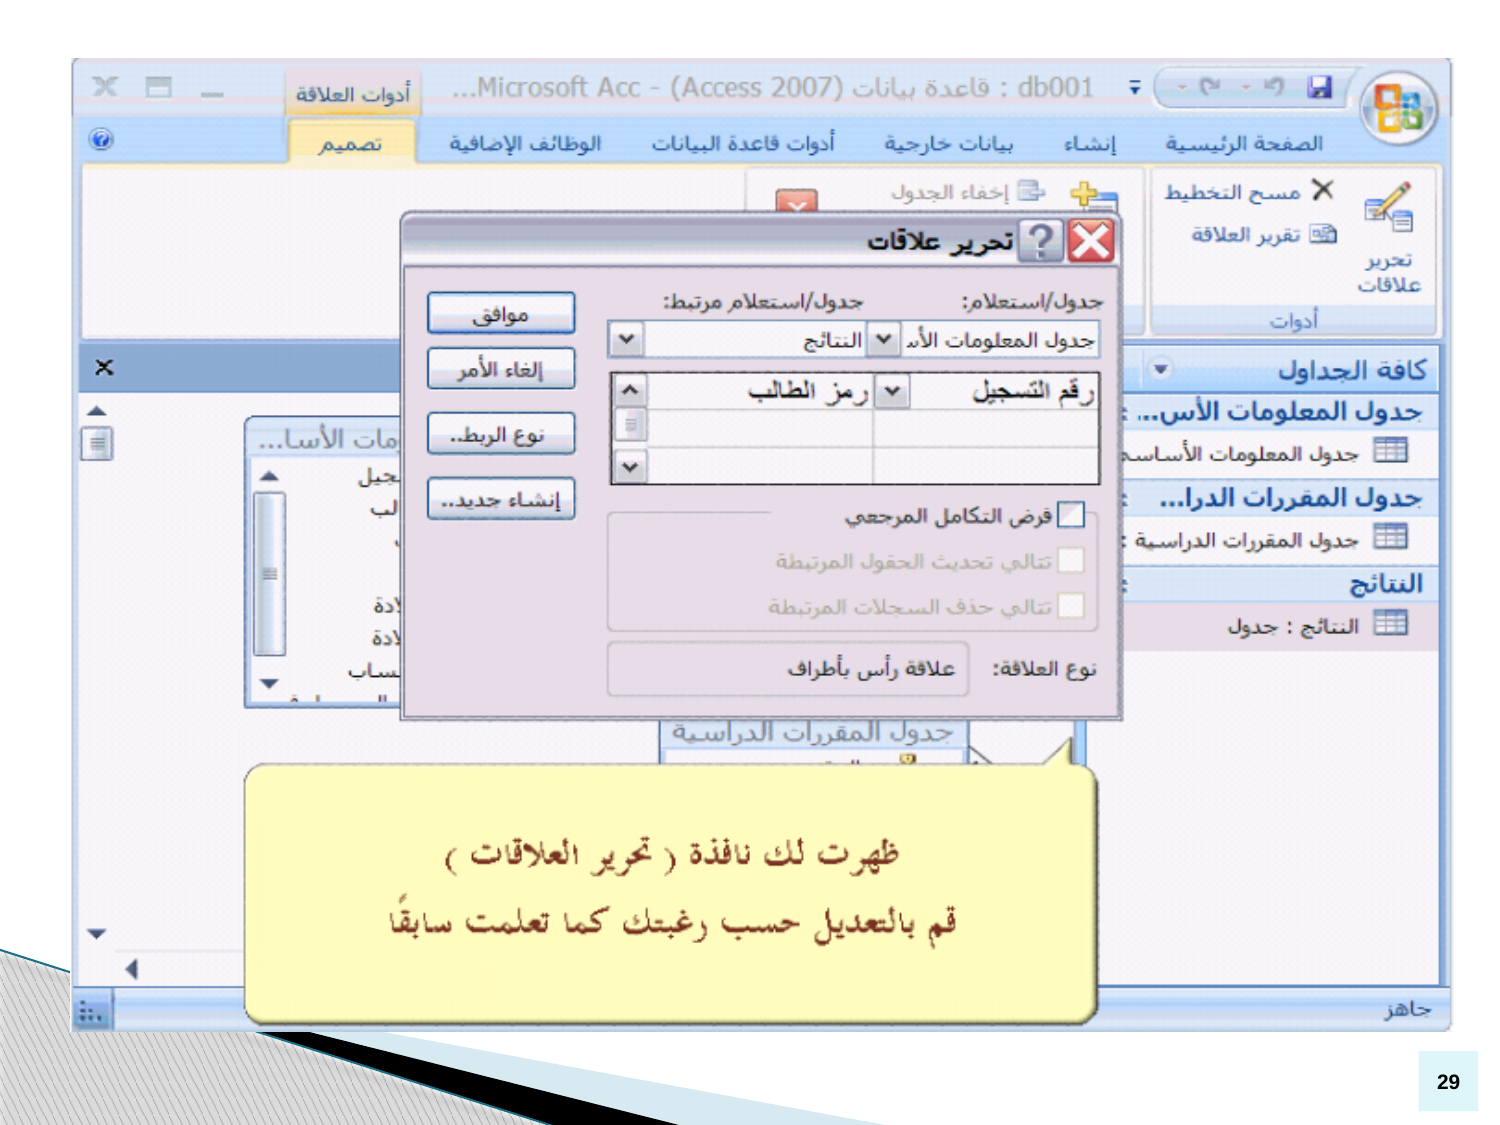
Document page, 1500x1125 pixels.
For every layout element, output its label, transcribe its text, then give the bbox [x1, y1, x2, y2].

picture [70, 58, 1454, 1032]
slide_number 29 [1418, 1051, 1479, 1112]
